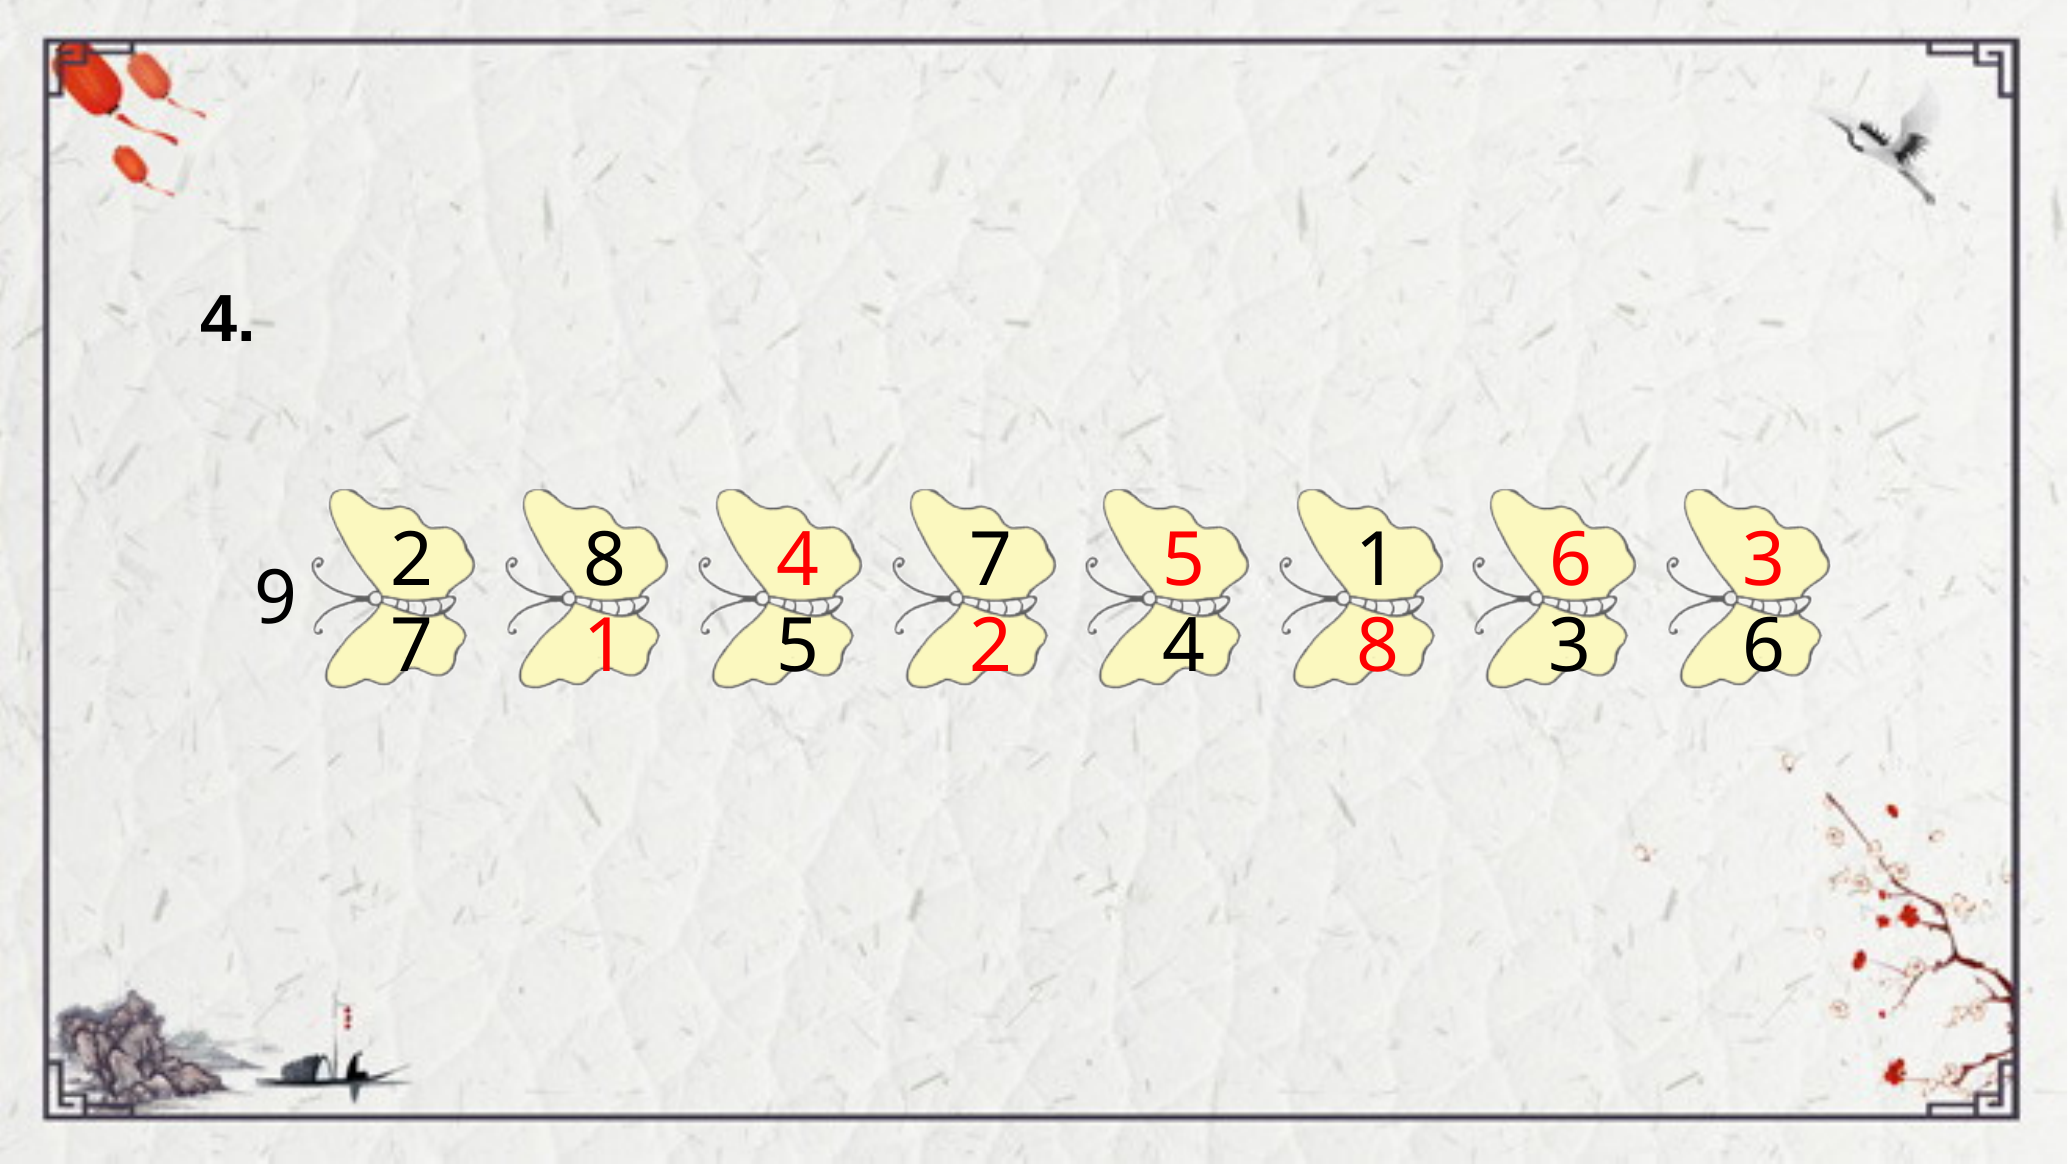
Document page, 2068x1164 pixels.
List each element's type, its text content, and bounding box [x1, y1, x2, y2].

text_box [239, 486, 1832, 696]
picture [0, 0, 2068, 1164]
text_box 4. [185, 267, 301, 363]
